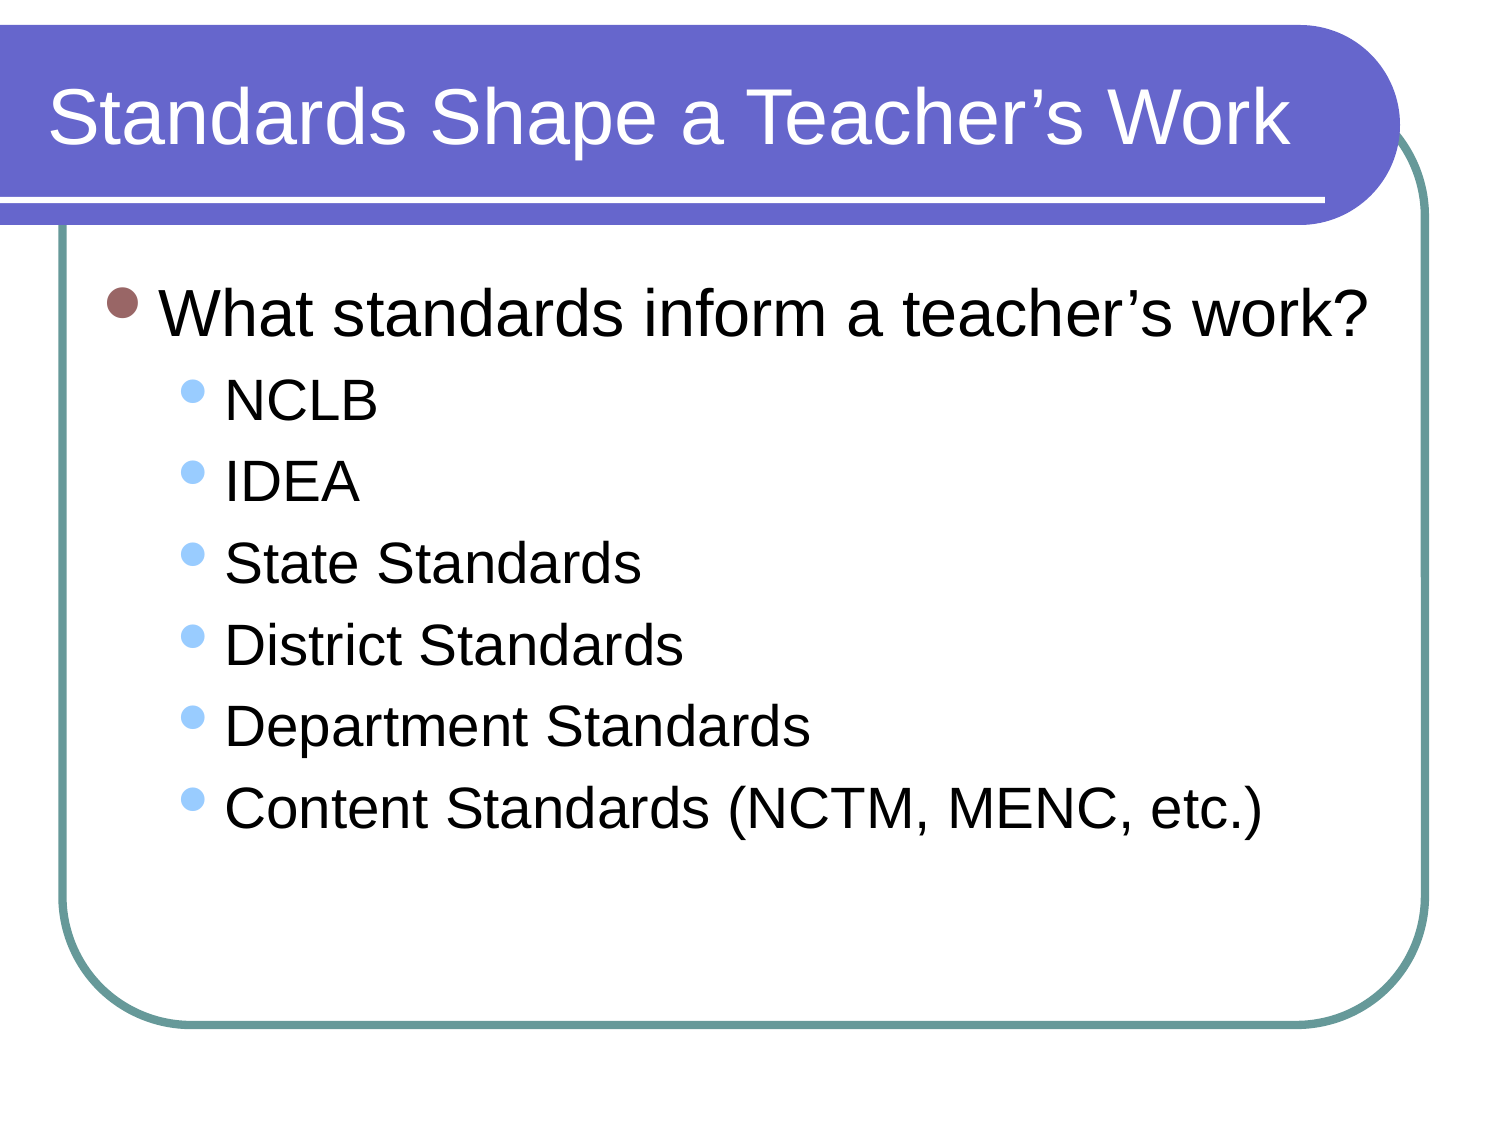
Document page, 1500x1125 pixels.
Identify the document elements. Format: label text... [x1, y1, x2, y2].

list What standards inform a teacher’s work? NCLB IDEA State Standards District Standards Department Standards Content Standards (NCTM, MENC, etc.) [87, 262, 1388, 988]
title Standards Shape a Teacher’s Work [31, 37, 1348, 188]
